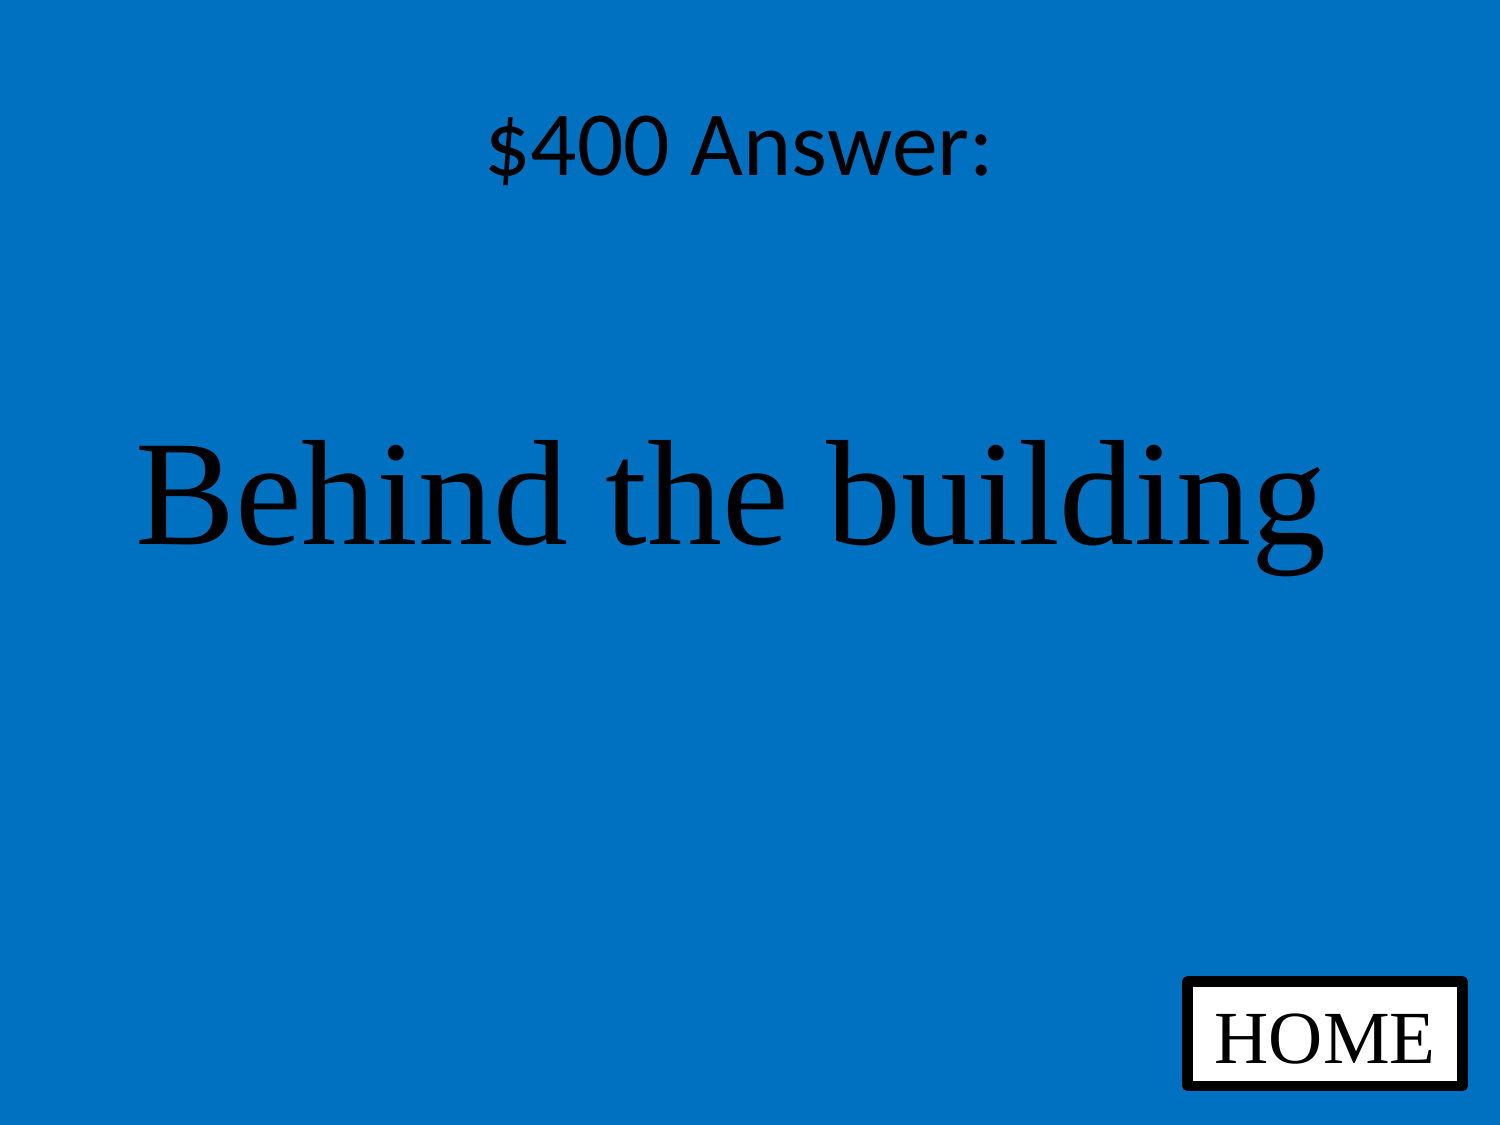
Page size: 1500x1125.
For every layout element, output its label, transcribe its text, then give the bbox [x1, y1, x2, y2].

text_box HOME [1187, 981, 1463, 1087]
title $400 Answer: [75, 45, 1425, 233]
text_box Behind the building [50, 387, 1450, 583]
